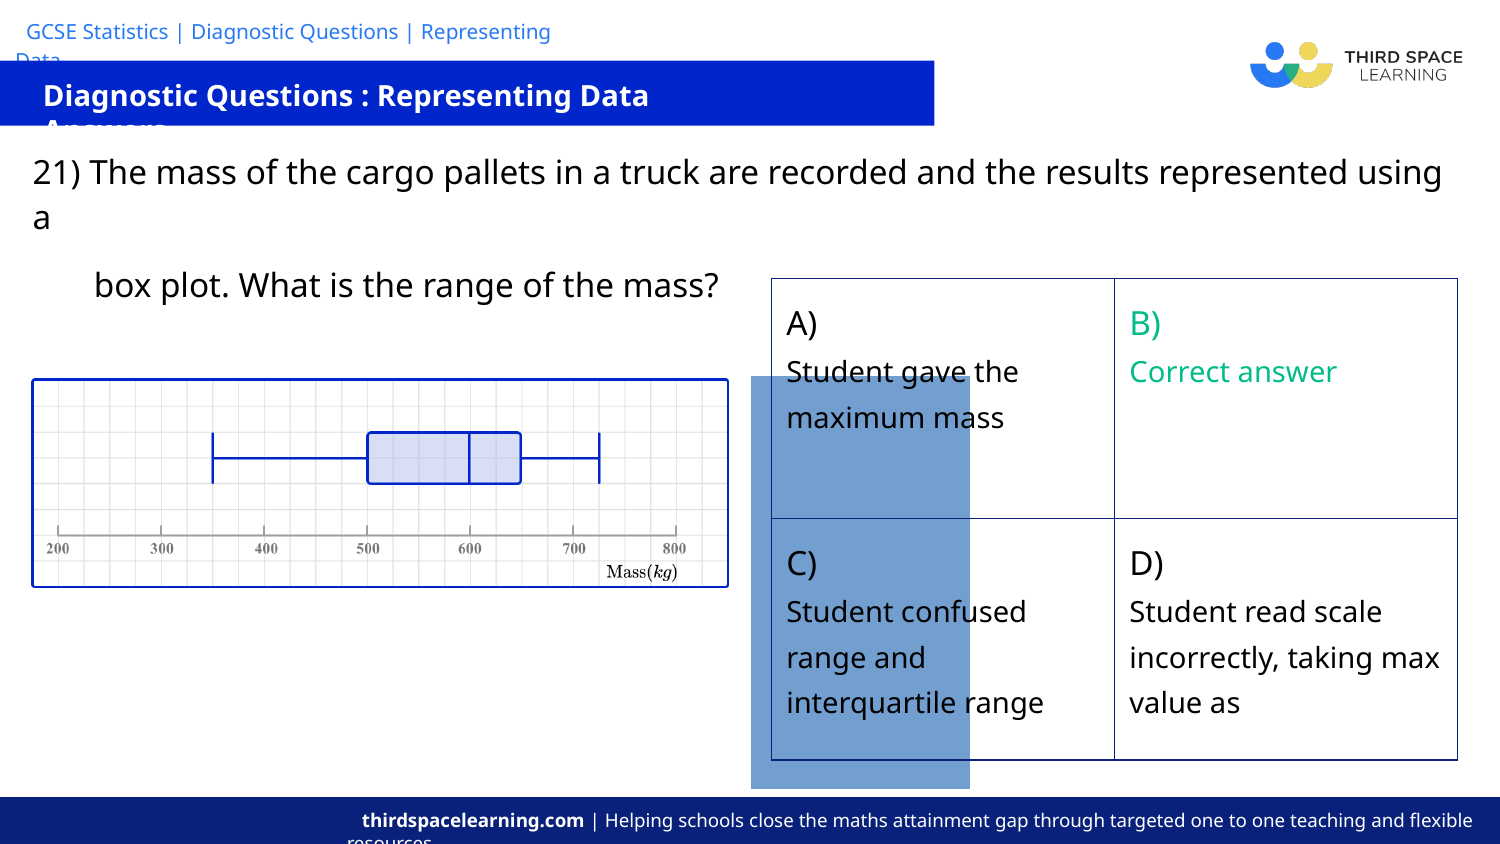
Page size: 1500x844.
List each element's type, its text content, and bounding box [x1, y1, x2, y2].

picture [1250, 33, 1465, 99]
table_cell [19, 376, 749, 788]
text_box Diagnostic Questions : Representing Data Answers [27, 61, 778, 162]
picture [30, 377, 729, 589]
table_cell [972, 376, 1474, 788]
table_header 21) The mass of the cargo pallets in a truck are recorded and the results represented using a box plot. What is the range of the mass? [19, 142, 1474, 374]
